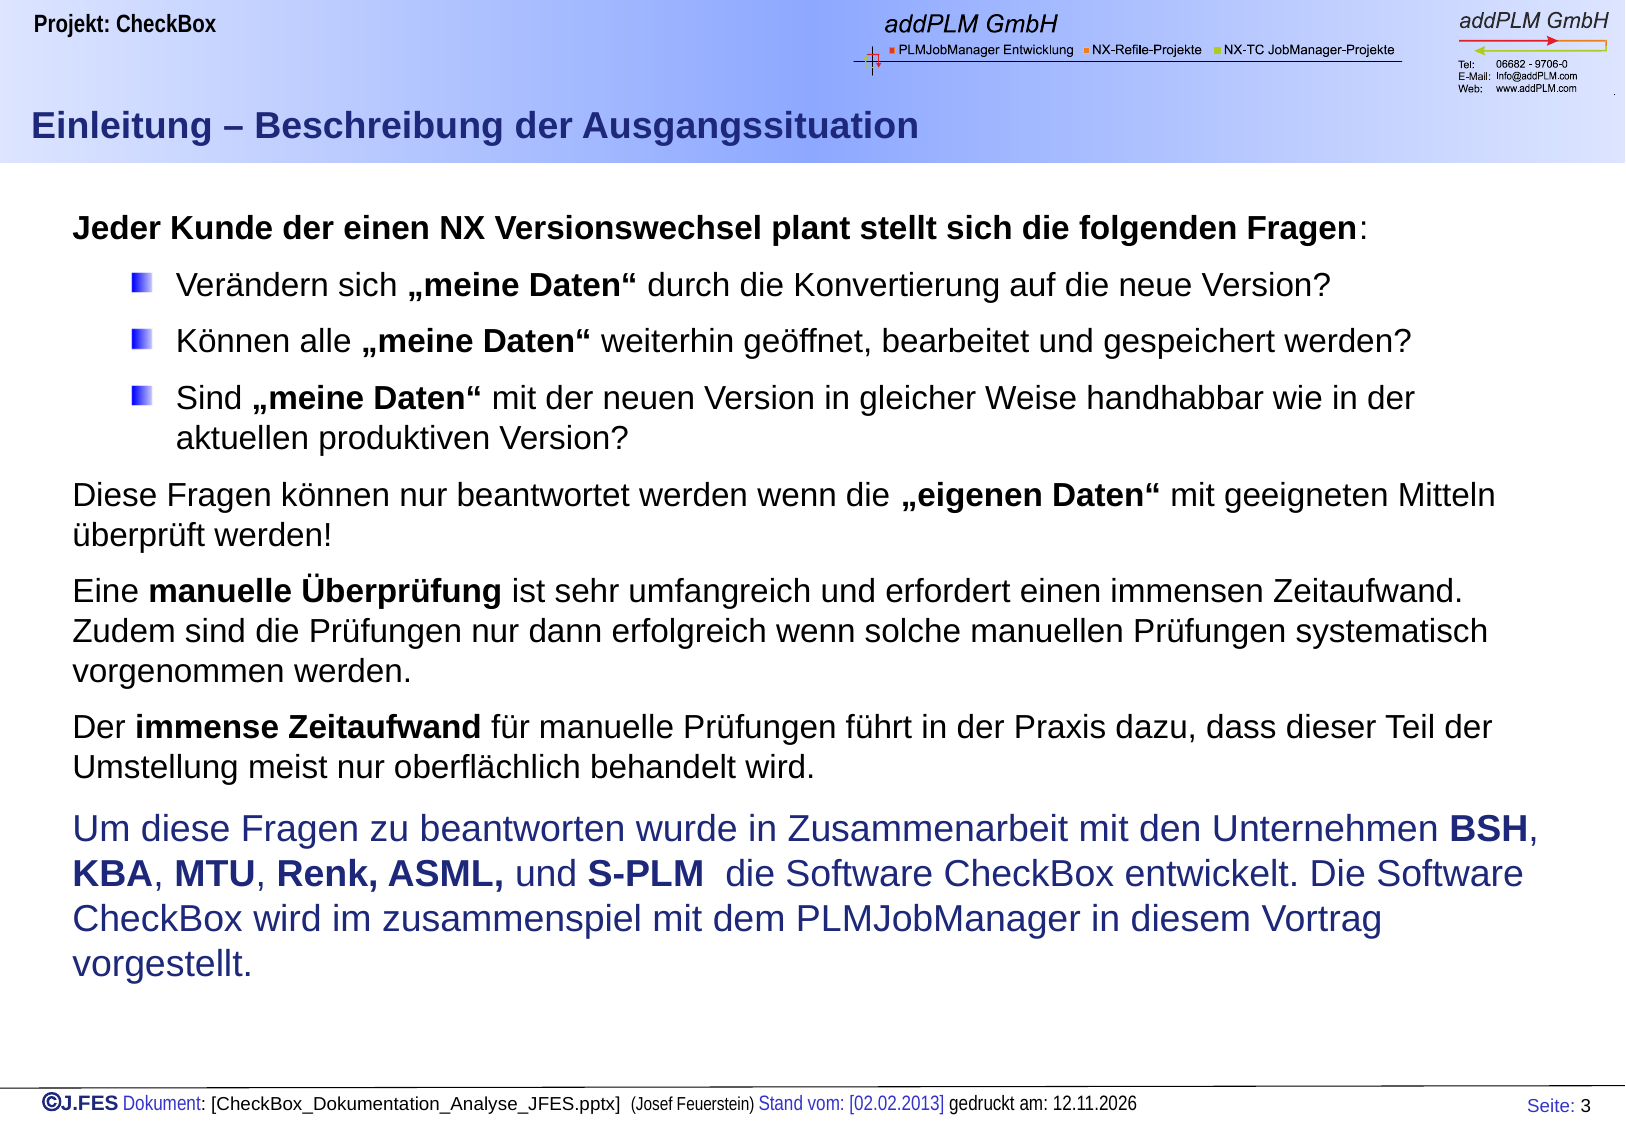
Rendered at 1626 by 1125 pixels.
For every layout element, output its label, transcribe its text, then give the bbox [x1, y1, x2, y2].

title Einleitung – Beschreibung der Ausgangssituation [30, 73, 1600, 138]
picture [130, 327, 155, 352]
picture [130, 384, 155, 408]
text_box Jeder Kunde der einen NX Versionswechsel plant stellt sich die folgenden Fragen: Verändern sich „meine Daten“ durch die Konvertierung auf die neue Version? Können alle „meine Daten“ weiterhin geöffnet, bearbeitet und gespeichert werden? Sind „meine Daten“ mit der neuen Version in gleicher Weise handhabbar wie in der aktuellen produktiven Version? Diese Fragen können nur beantwortet werden wenn die „eigenen Daten“ mit geeigneten Mitteln überprüft werden! Eine manuelle Überprüfung ist sehr umfangreich und erfordert einen immensen Zeitaufwand. Zudem sind die Prüfungen nur dann erfolgreich wenn solche manuellen Prüfungen systematisch vorgenommen werden. Der immense Zeitaufwand für manuelle Prüfungen führt in der Praxis dazu, dass dieser Teil der Umstellung meist nur oberflächlich behandelt wird. Um diese Fragen zu beantworten wurde in Zusammenarbeit mit den Unternehmen BSH, KBA, MTU, Renk, ASML, und S-PLM die Software CheckBox entwickelt. Die Software CheckBox wird im zusammenspiel mit dem PLMJobManager in diesem Vortrag vorgestellt. [57, 199, 1560, 1049]
picture [130, 271, 155, 295]
